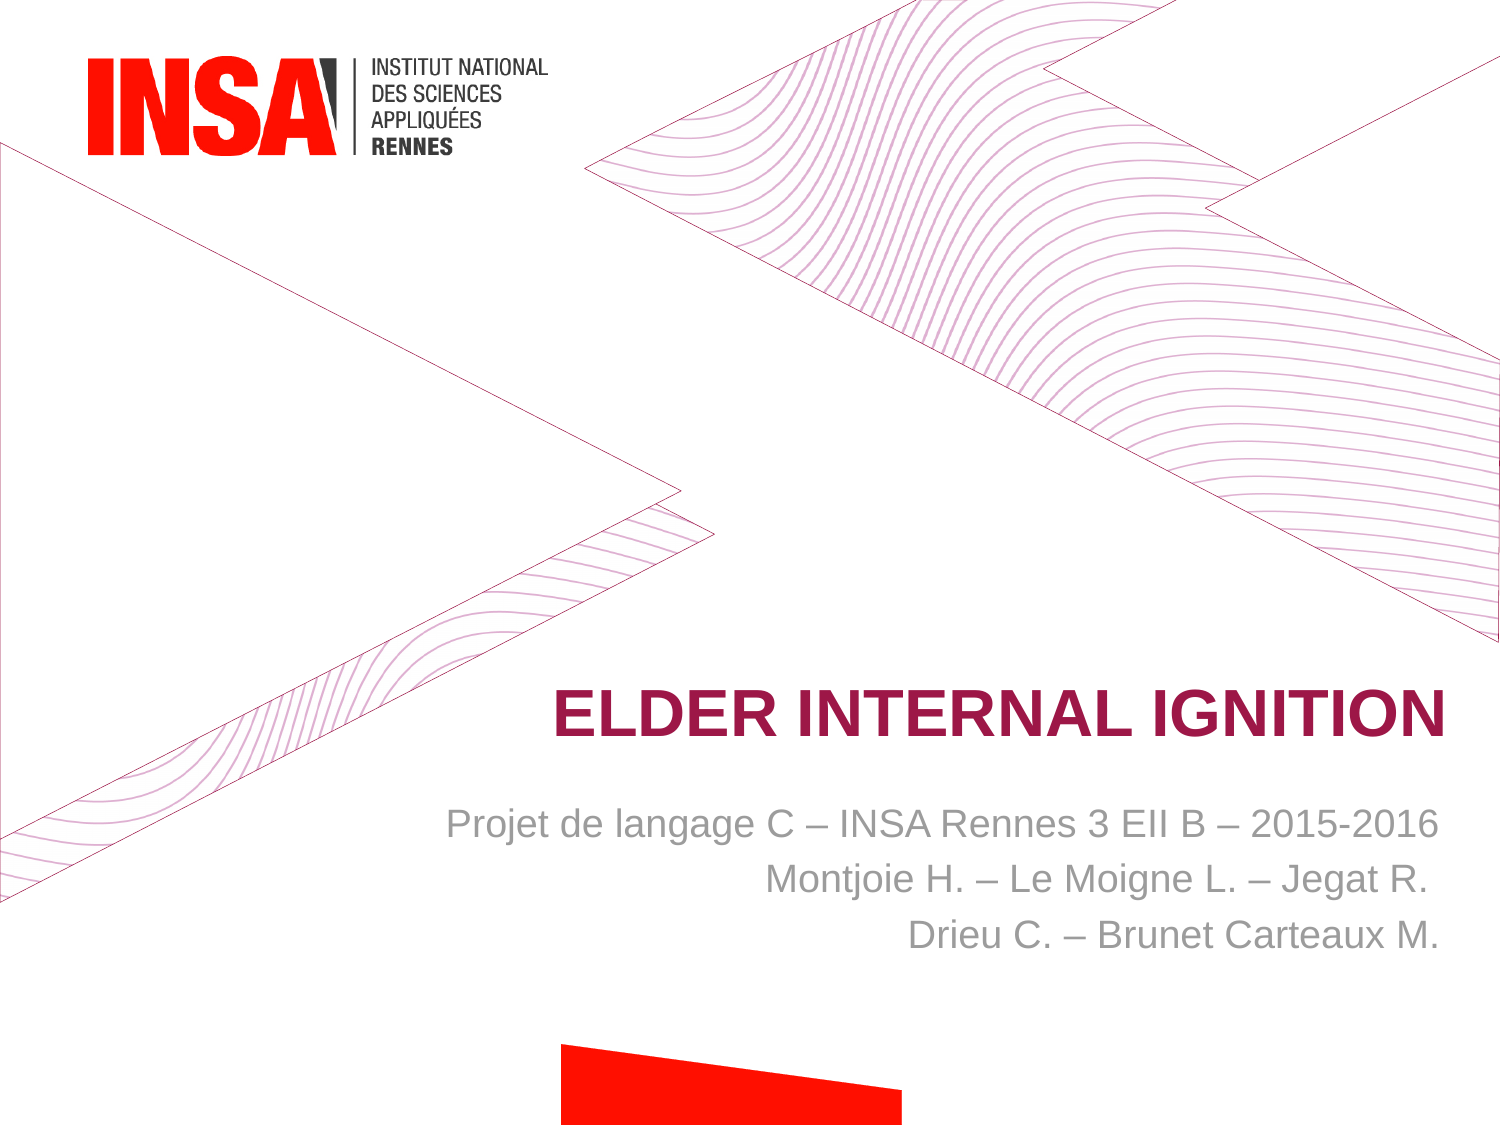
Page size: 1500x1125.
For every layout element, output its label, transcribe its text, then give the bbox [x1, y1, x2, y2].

picture [1, 505, 712, 901]
picture [88, 56, 548, 156]
subtitle Projet de langage C – INSA Rennes 3 EII B – 2015-2016 Montjoie H. – Le Moigne L. – Jegat R. Drieu C. – Brunet Carteaux M. [110, 790, 1457, 964]
title ELDER INTERNAL IGNITION [537, 588, 1483, 830]
picture [587, 0, 1499, 641]
